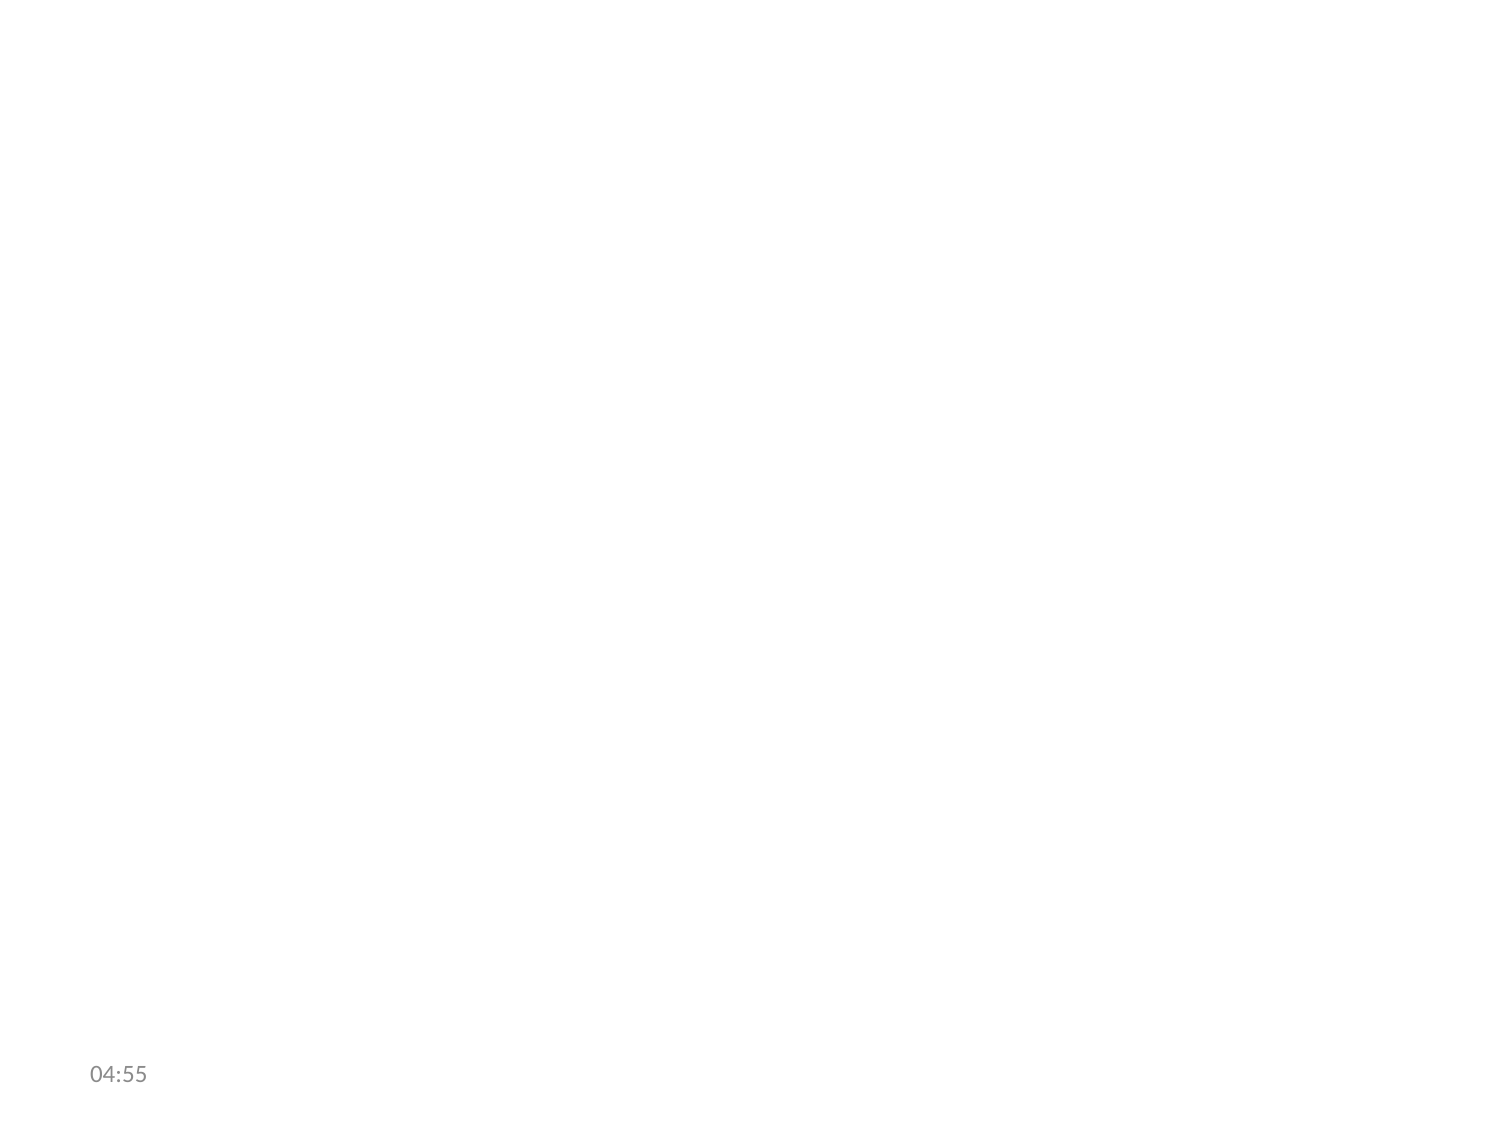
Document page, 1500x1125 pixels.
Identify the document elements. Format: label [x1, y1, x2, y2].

slide_number [75, 1042, 425, 1103]
